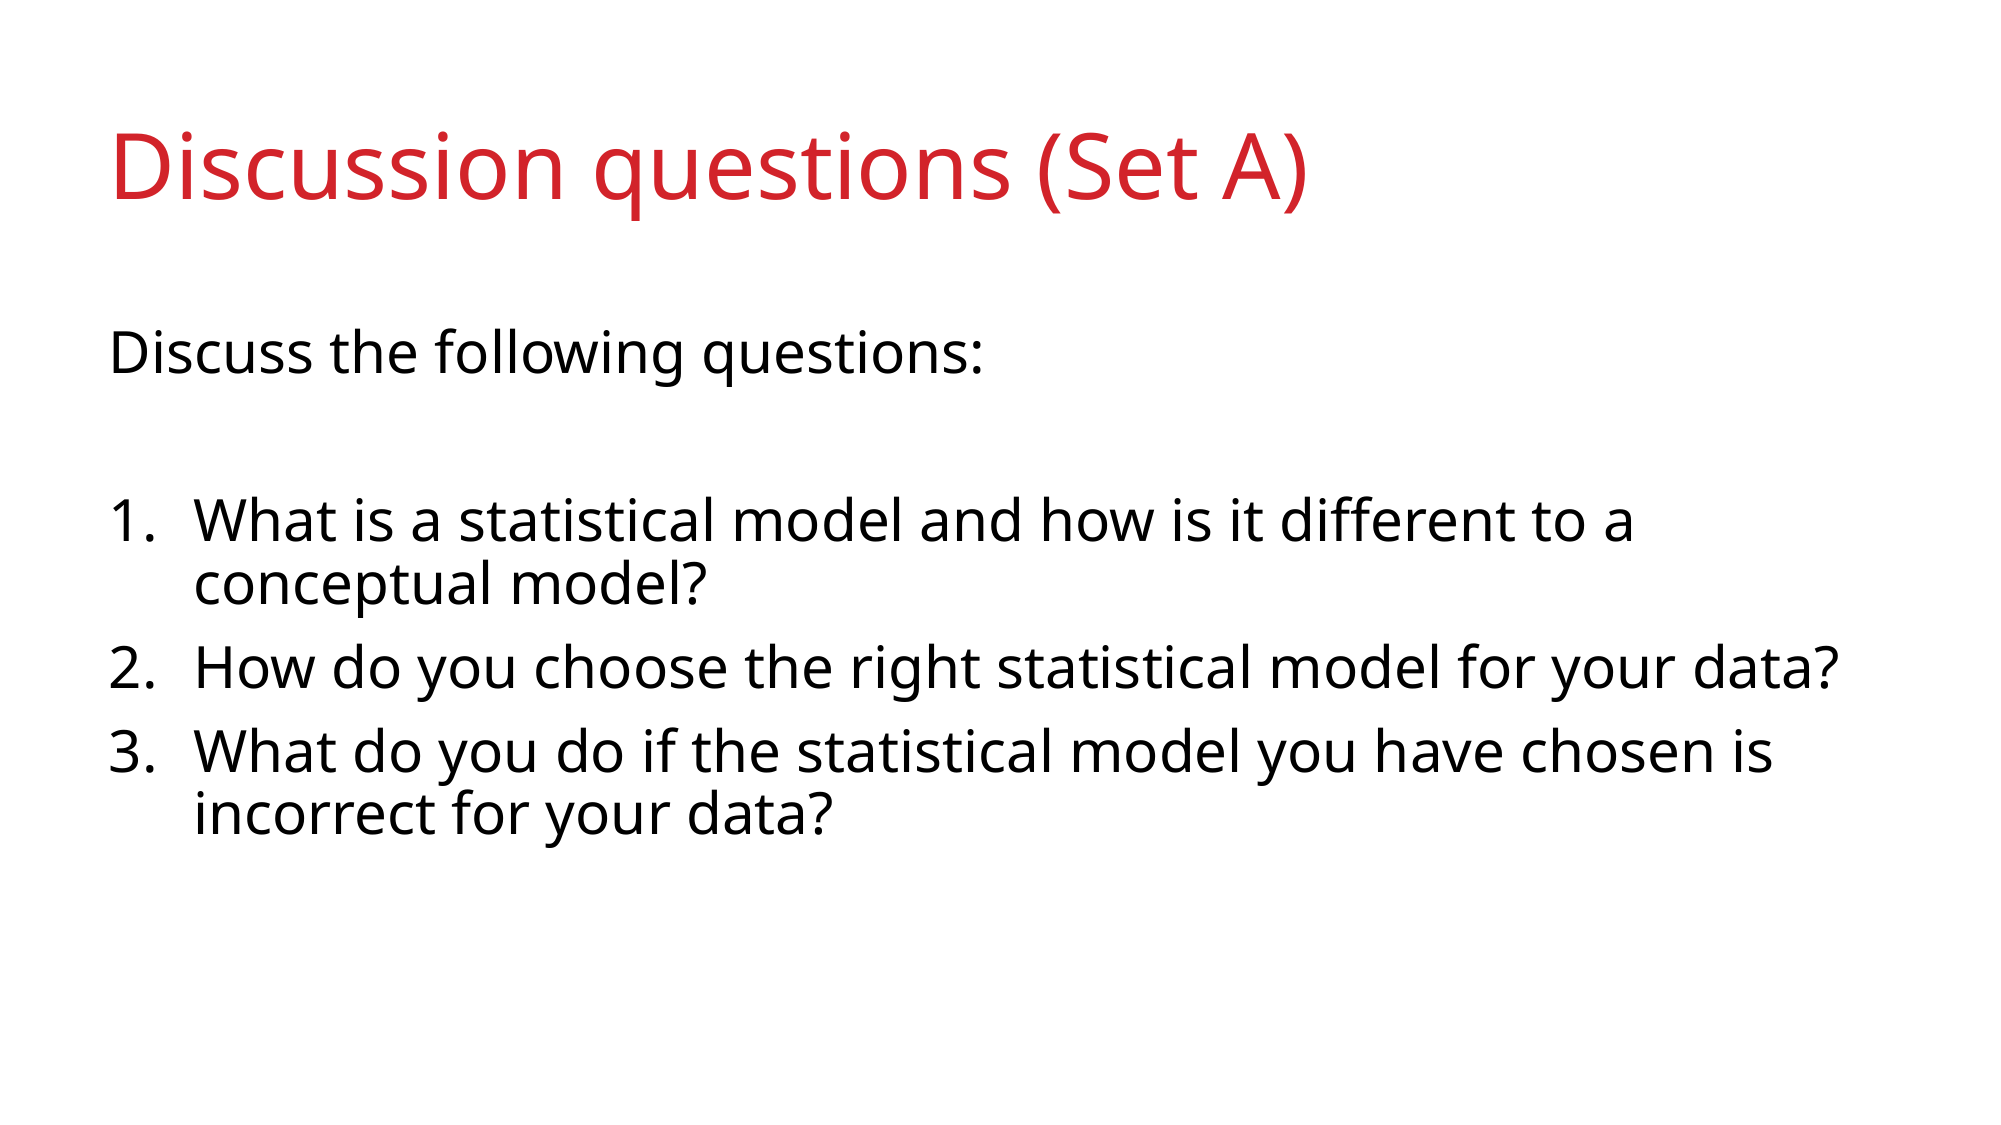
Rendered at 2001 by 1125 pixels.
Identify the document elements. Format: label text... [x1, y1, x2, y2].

title Discussion questions (Set A) [93, 52, 1863, 287]
list Discuss the following questions: What is a statistical model and how is it different to a conceptual model? How do you choose the right statistical model for your data? What do you do if the statistical model you have chosen is incorrect for your data? [93, 316, 1863, 1055]
